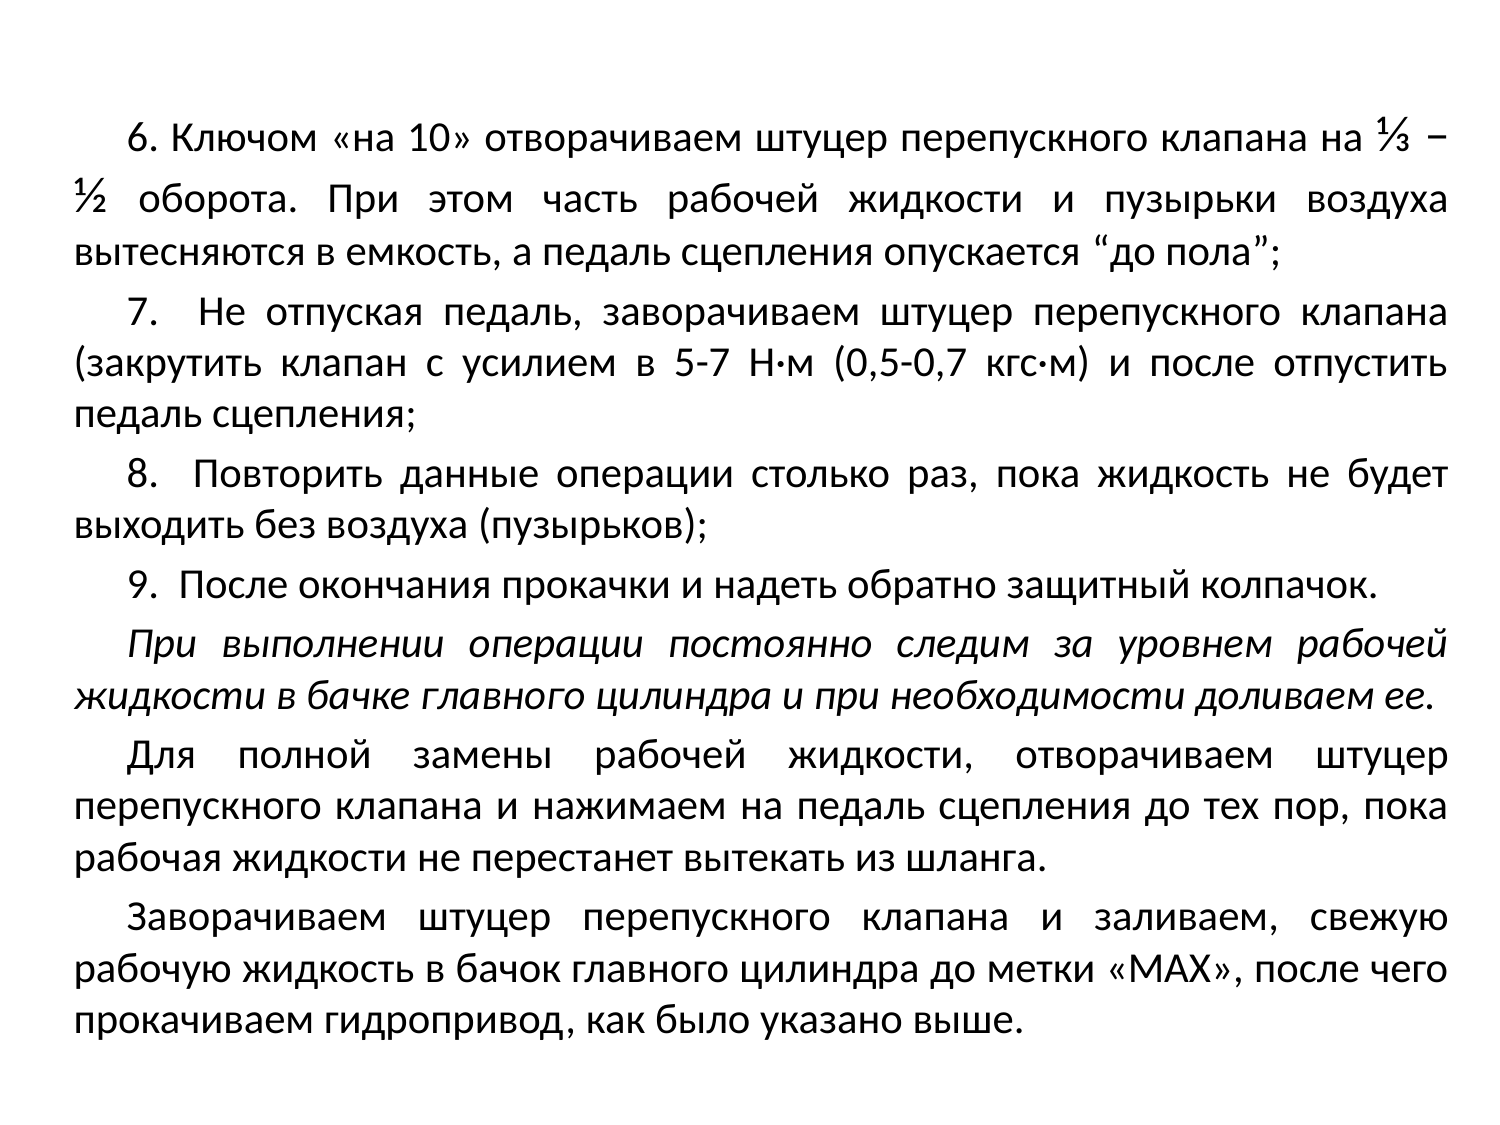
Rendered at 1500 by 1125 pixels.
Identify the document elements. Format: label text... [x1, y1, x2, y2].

list 6. Ключом «на 10» отворачиваем штуцер перепускного клапана на ⅓ – ½ оборота. При этом часть рабочей жидкости и пузырьки воздуха вытесняются в емкость, а педаль сцепления опускается “до пола”; 7. Не отпуская педаль, заворачиваем штуцер перепускного клапана (закрутить клапан с усилием в 5-7 Н·м (0,5-0,7 кгс·м) и после отпустить педаль сцепления; 8. Повторить данные операции столько раз, пока жидкость не будет выходить без воздуха (пузырьков); 9. После окончания прокачки и надеть обратно защитный колпачок. При выполнении операции постоянно следим за уровнем рабочей жидкости в бачке главного цилиндра и при необходимости доливаем ее. Для полной замены рабочей жидкости, отворачиваем штуцер перепускного клапана и нажимаем на педаль сцепления до тех пор, пока рабочая жидкости не перестанет вытекать из шланга. Заворачиваем штуцер перепускного клапана и заливаем, свежую рабочую жидкость в бачок главного цилиндра до метки «МАХ», после чего прокачиваем гидропривод, как было указано выше. [58, 93, 1465, 1090]
